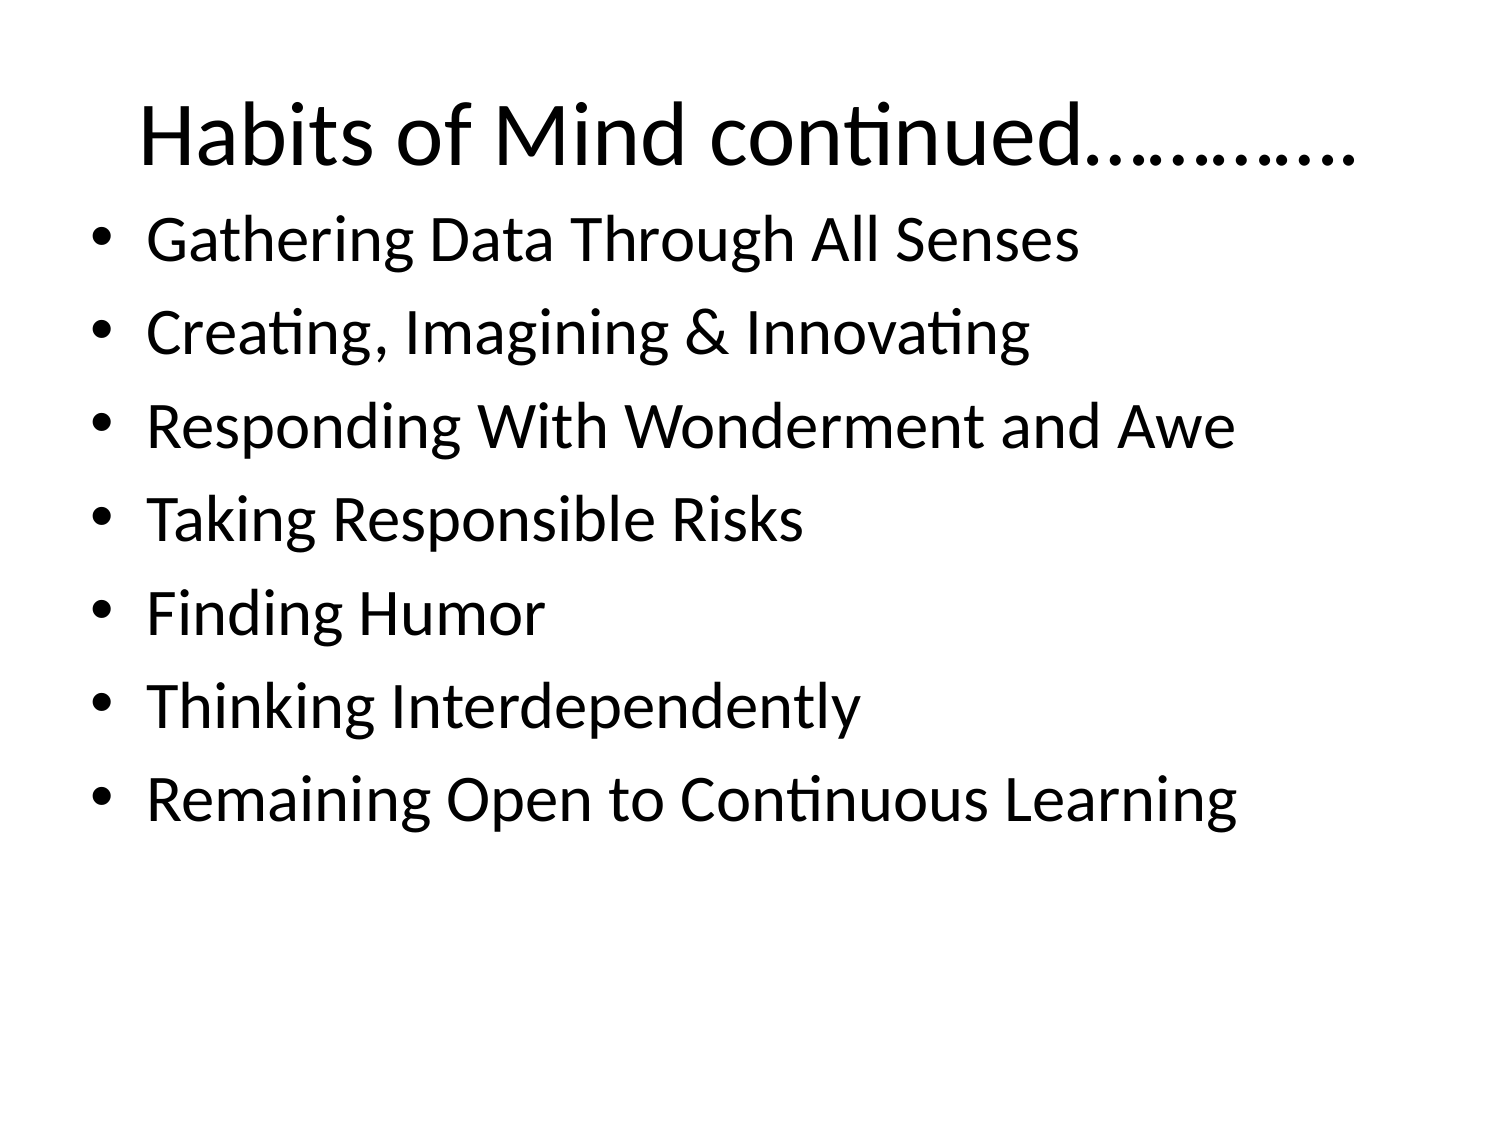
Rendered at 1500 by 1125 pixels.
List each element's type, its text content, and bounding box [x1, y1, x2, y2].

title Habits of Mind continued…………. [75, 45, 1425, 187]
list Gathering Data Through All Senses Creating, Imagining & Innovating Responding With Wonderment and Awe Taking Responsible Risks Finding Humor Thinking Interdependently Remaining Open to Continuous Learning [75, 187, 1425, 1005]
